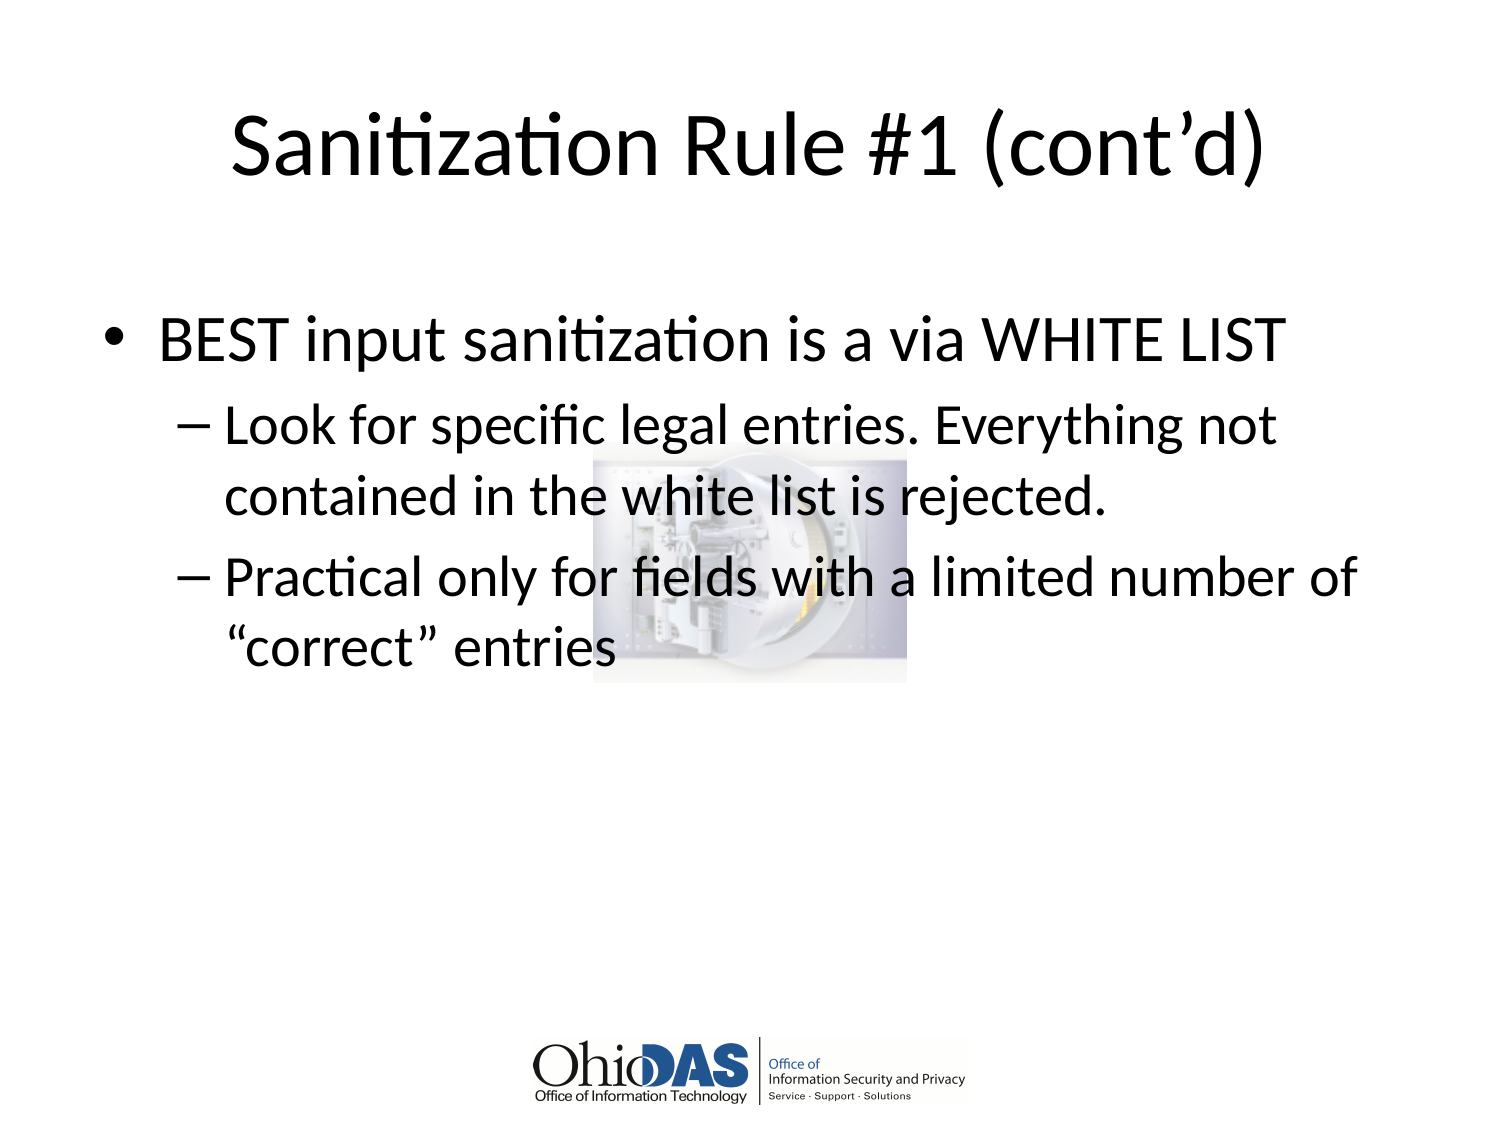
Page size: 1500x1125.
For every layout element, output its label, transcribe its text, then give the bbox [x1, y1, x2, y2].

picture [533, 1037, 969, 1105]
list BEST input sanitization is a via WHITE LIST Look for specific legal entries. Everything not contained in the white list is rejected. Practical only for fields with a limited number of “correct” entries [87, 287, 1425, 1013]
title Sanitization Rule #1 (cont’d) [75, 45, 1425, 233]
